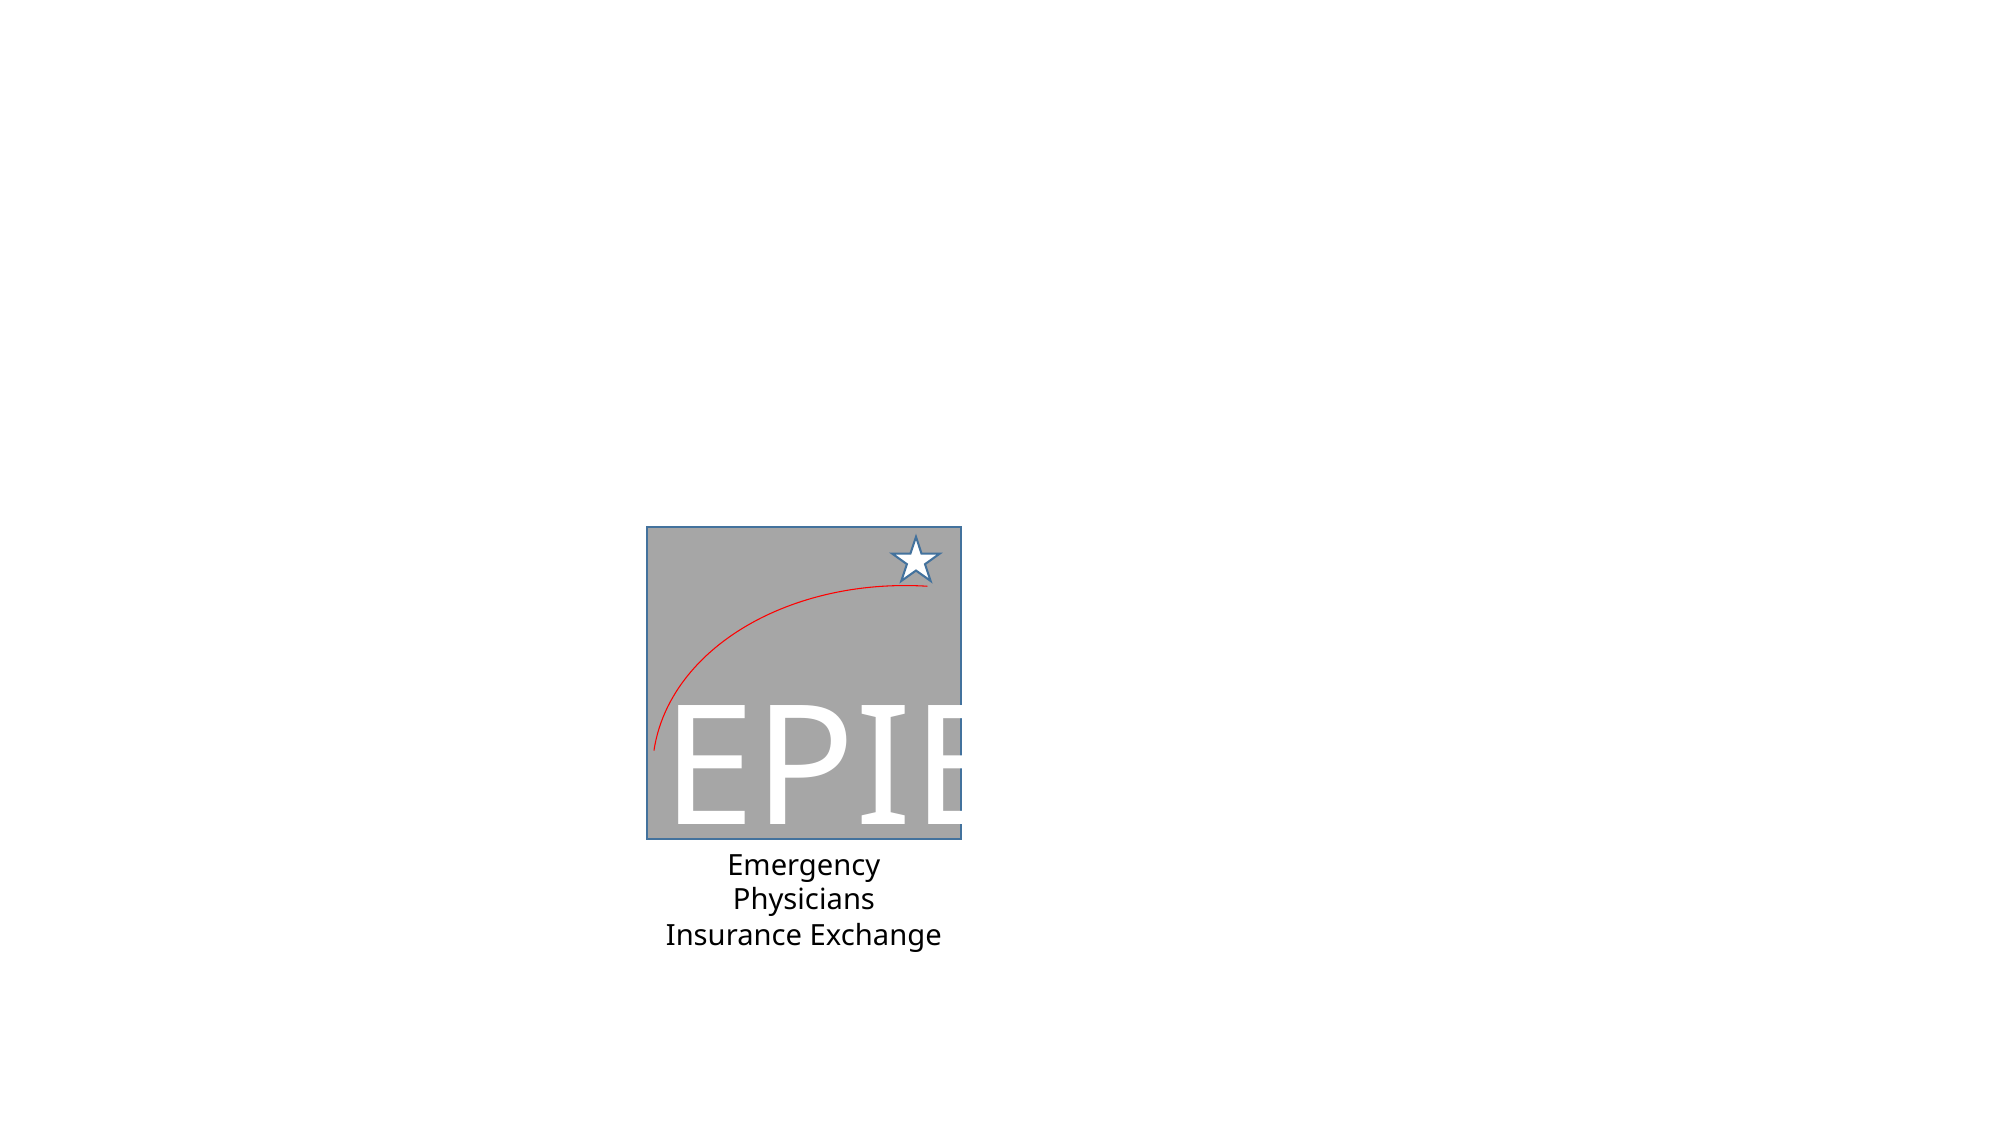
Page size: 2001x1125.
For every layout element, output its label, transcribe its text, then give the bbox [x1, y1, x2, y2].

text_box [653, 585, 928, 780]
text_box Emergency Physicians Insurance Exchange [647, 838, 961, 1004]
text_box EPIE [647, 650, 1119, 865]
text_box [889, 533, 943, 584]
text_box [646, 526, 962, 840]
